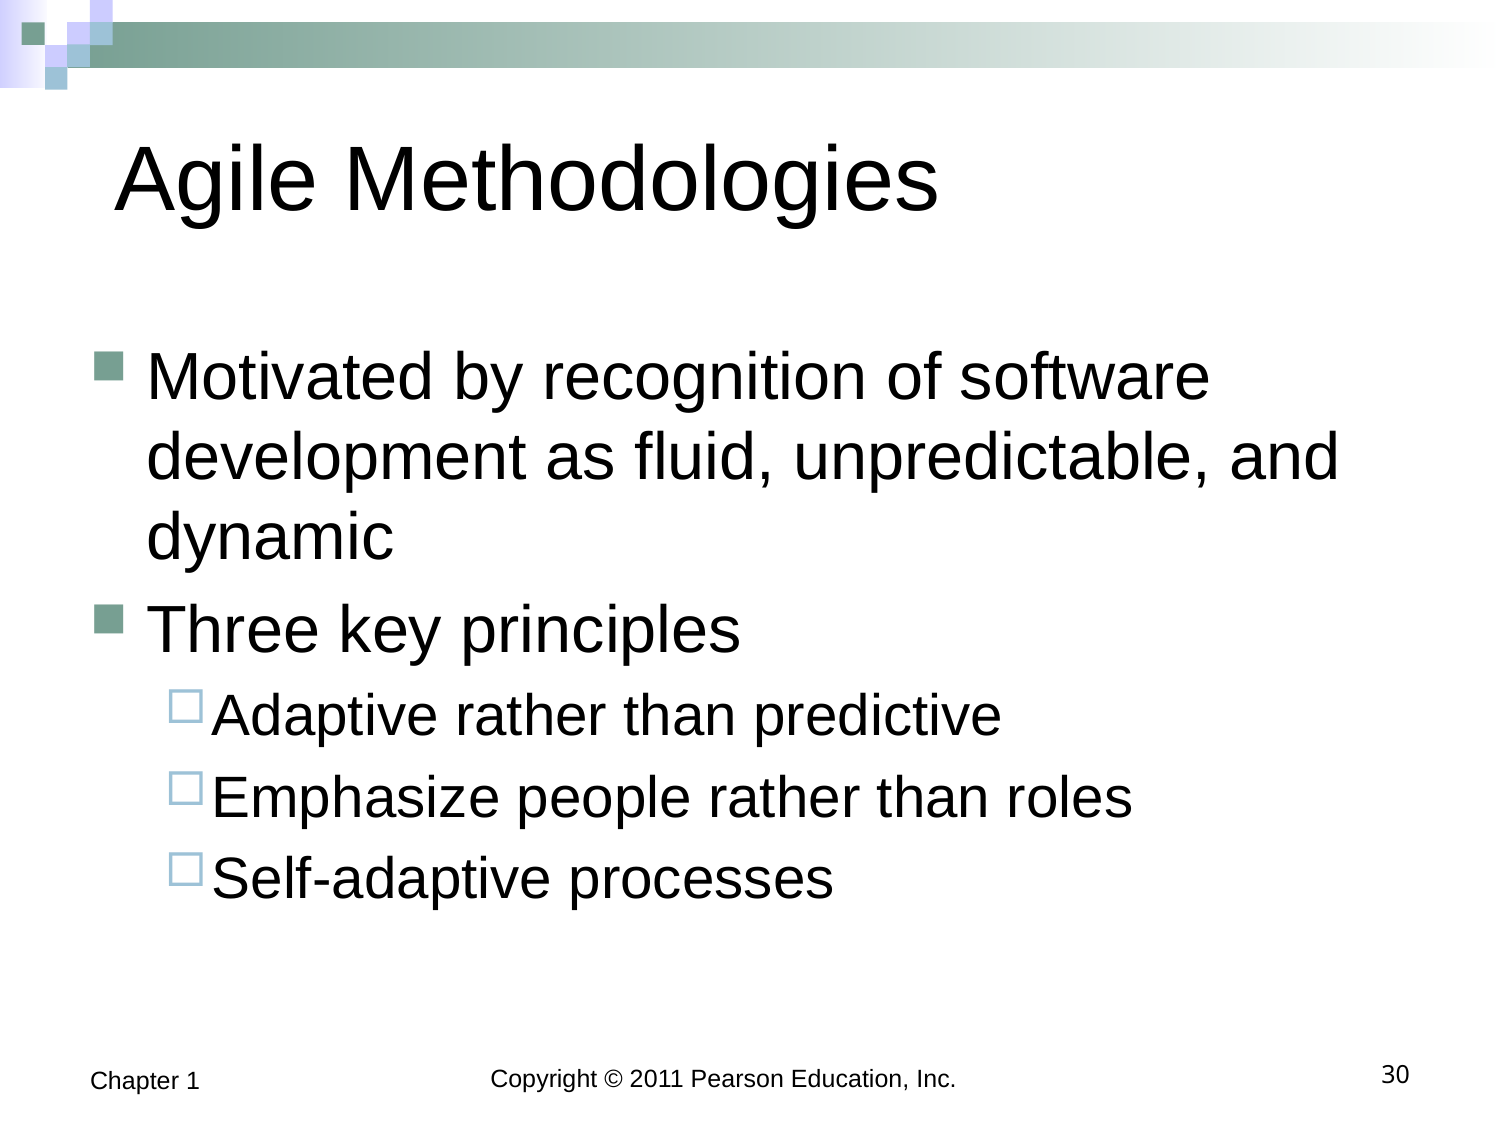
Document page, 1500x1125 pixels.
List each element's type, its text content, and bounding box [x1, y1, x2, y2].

slide_number 30 [1074, 1024, 1426, 1101]
title Agile Methodologies [99, 84, 1400, 264]
slide_number Chapter 1 [74, 1024, 426, 1103]
list Motivated by recognition of software development as fluid, unpredictable, and dynamic Three key principles Adaptive rather than predictive Emphasize people rather than roles Self-adaptive processes [75, 324, 1425, 963]
footer Copyright © 2011 Pearson Education, Inc. [426, 1024, 1074, 1101]
